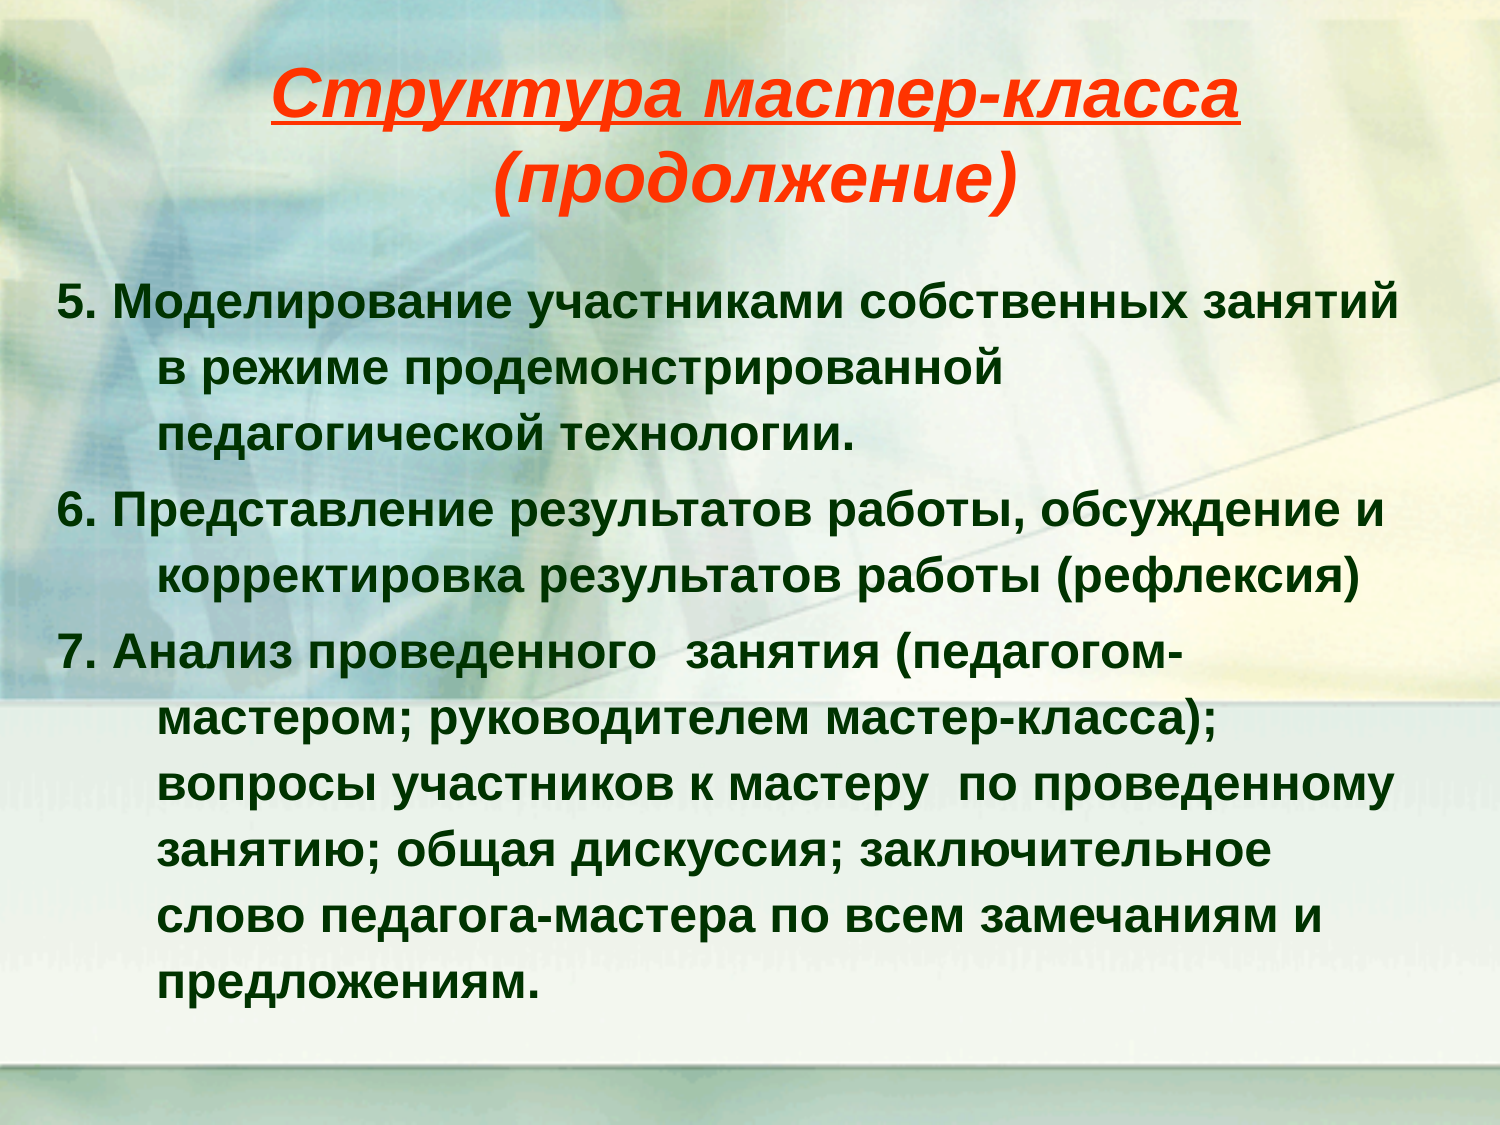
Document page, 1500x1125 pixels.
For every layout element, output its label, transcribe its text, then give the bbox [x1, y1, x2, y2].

picture [0, 0, 1500, 1125]
subtitle 5. Моделирование участниками собственных занятий в режиме продемонстрированной педагогической технологии. 6. Представление результатов работы, обсуждение и корректировка результатов работы (рефлексия) 7. Анализ проведенного занятия (педагогом-мастером; руководителем мастер-класса); вопросы участников к мастеру по проведенному занятию; общая дискуссия; заключительное слово педагога-мастера по всем замечаниям и предложениям. [40, 255, 1417, 1071]
title Структура мастер-класса (продолжение) [40, 42, 1471, 221]
